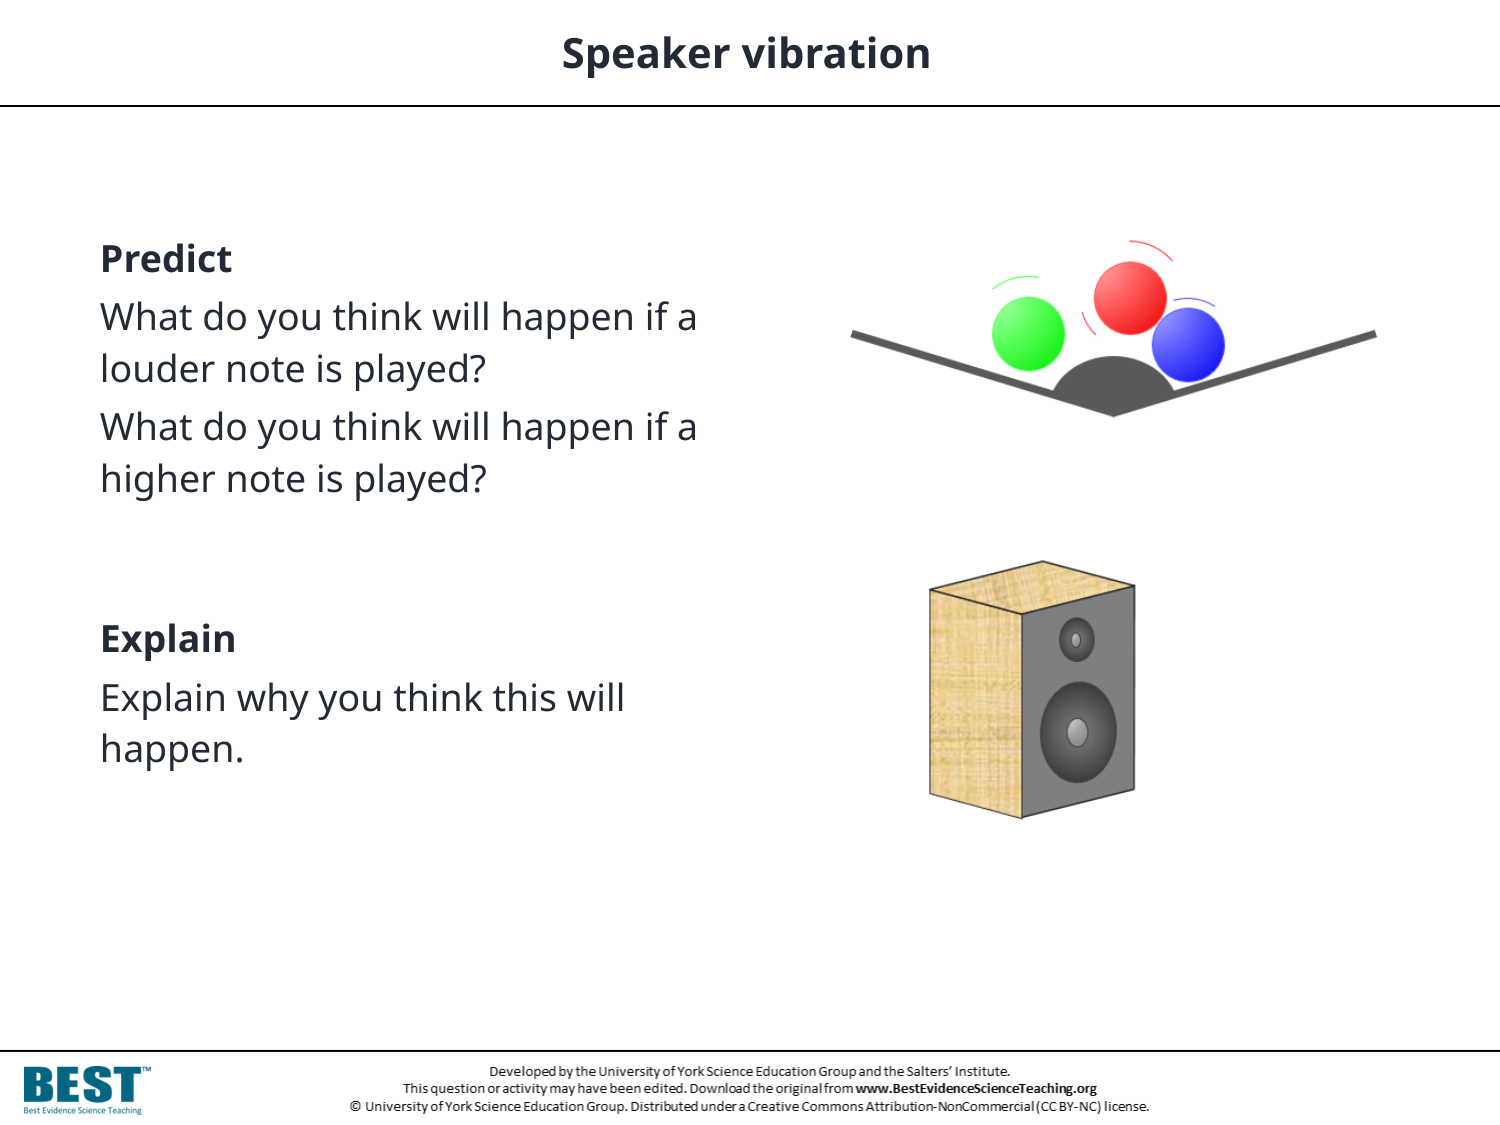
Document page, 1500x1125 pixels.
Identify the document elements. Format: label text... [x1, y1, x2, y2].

text_box Speaker vibration [23, 4, 1471, 99]
picture [0, 105, 1500, 1125]
